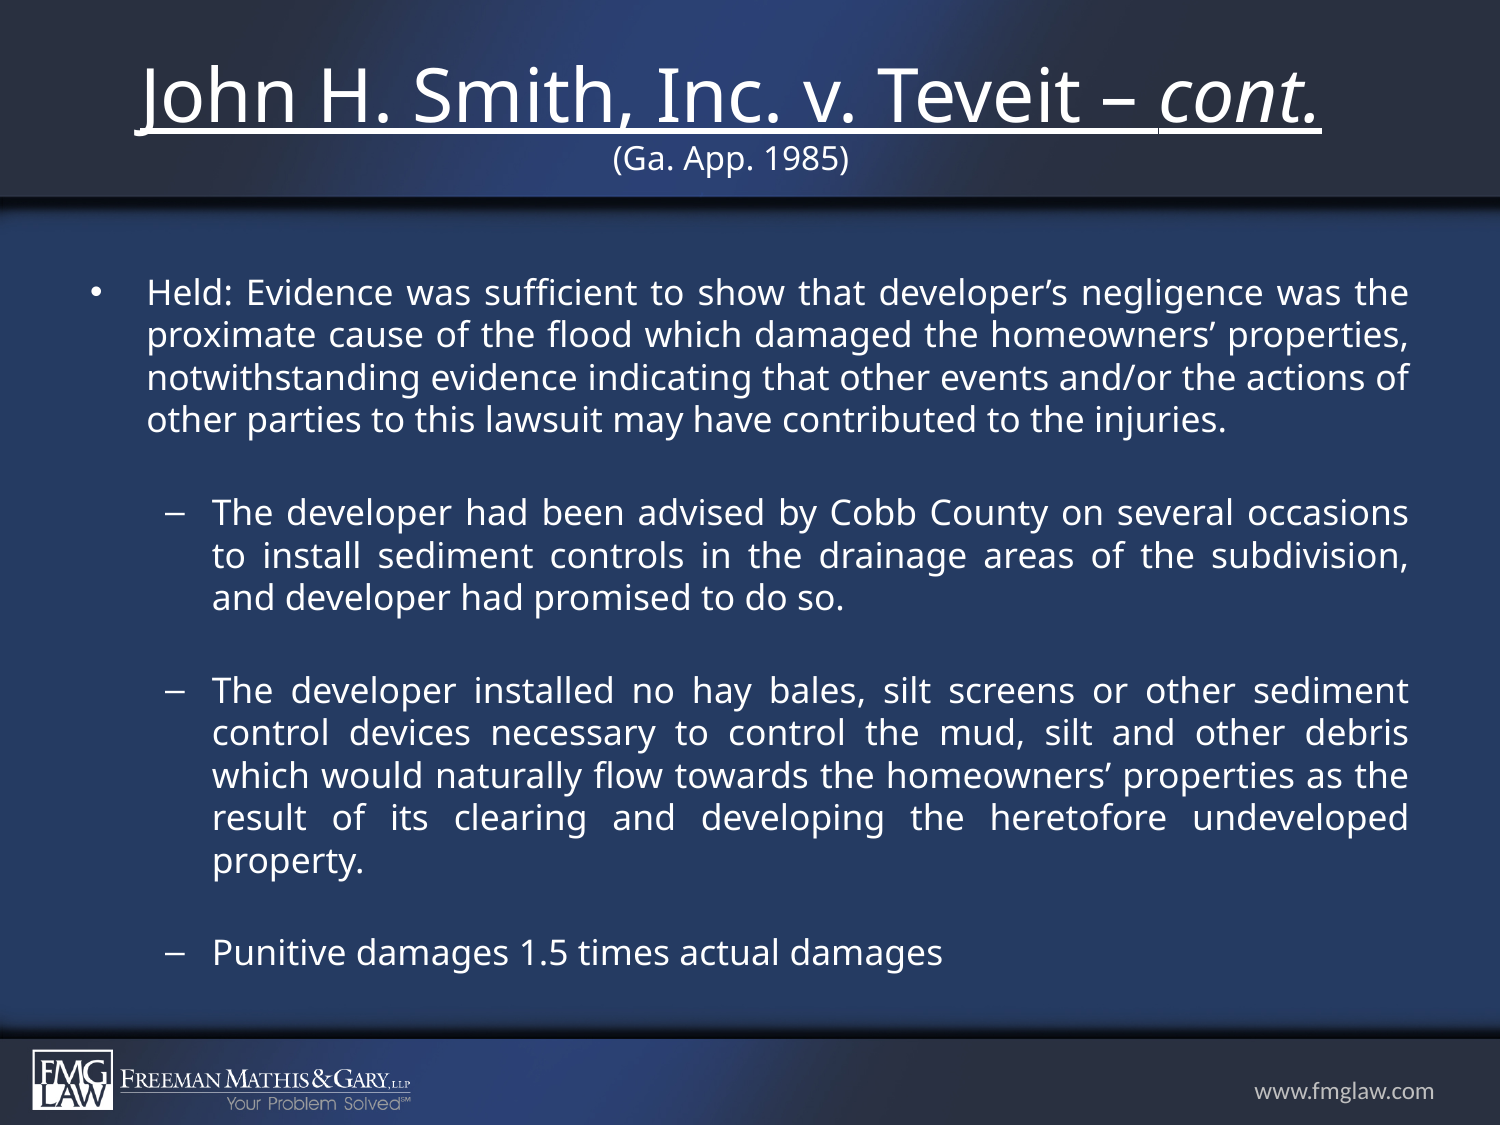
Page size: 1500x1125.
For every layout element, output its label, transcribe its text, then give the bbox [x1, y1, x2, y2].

picture [0, 0, 1500, 1125]
list Held: Evidence was sufficient to show that developer’s negligence was the proximate cause of the flood which damaged the homeowners’ properties, notwithstanding evidence indicating that other events and/or the actions of other parties to this lawsuit may have contributed to the injuries. The developer had been advised by Cobb County on several occasions to install sediment controls in the drainage areas of the subdivision, and developer had promised to do so. The developer installed no hay bales, silt screens or other sediment control devices necessary to control the mud, silt and other debris which would naturally flow towards the homeowners’ properties as the result of its clearing and developing the heretofore undeveloped property. Punitive damages 1.5 times actual damages [75, 262, 1425, 1005]
title John H. Smith, Inc. v. Teveit – cont. (Ga. App. 1985) [37, 12, 1425, 213]
